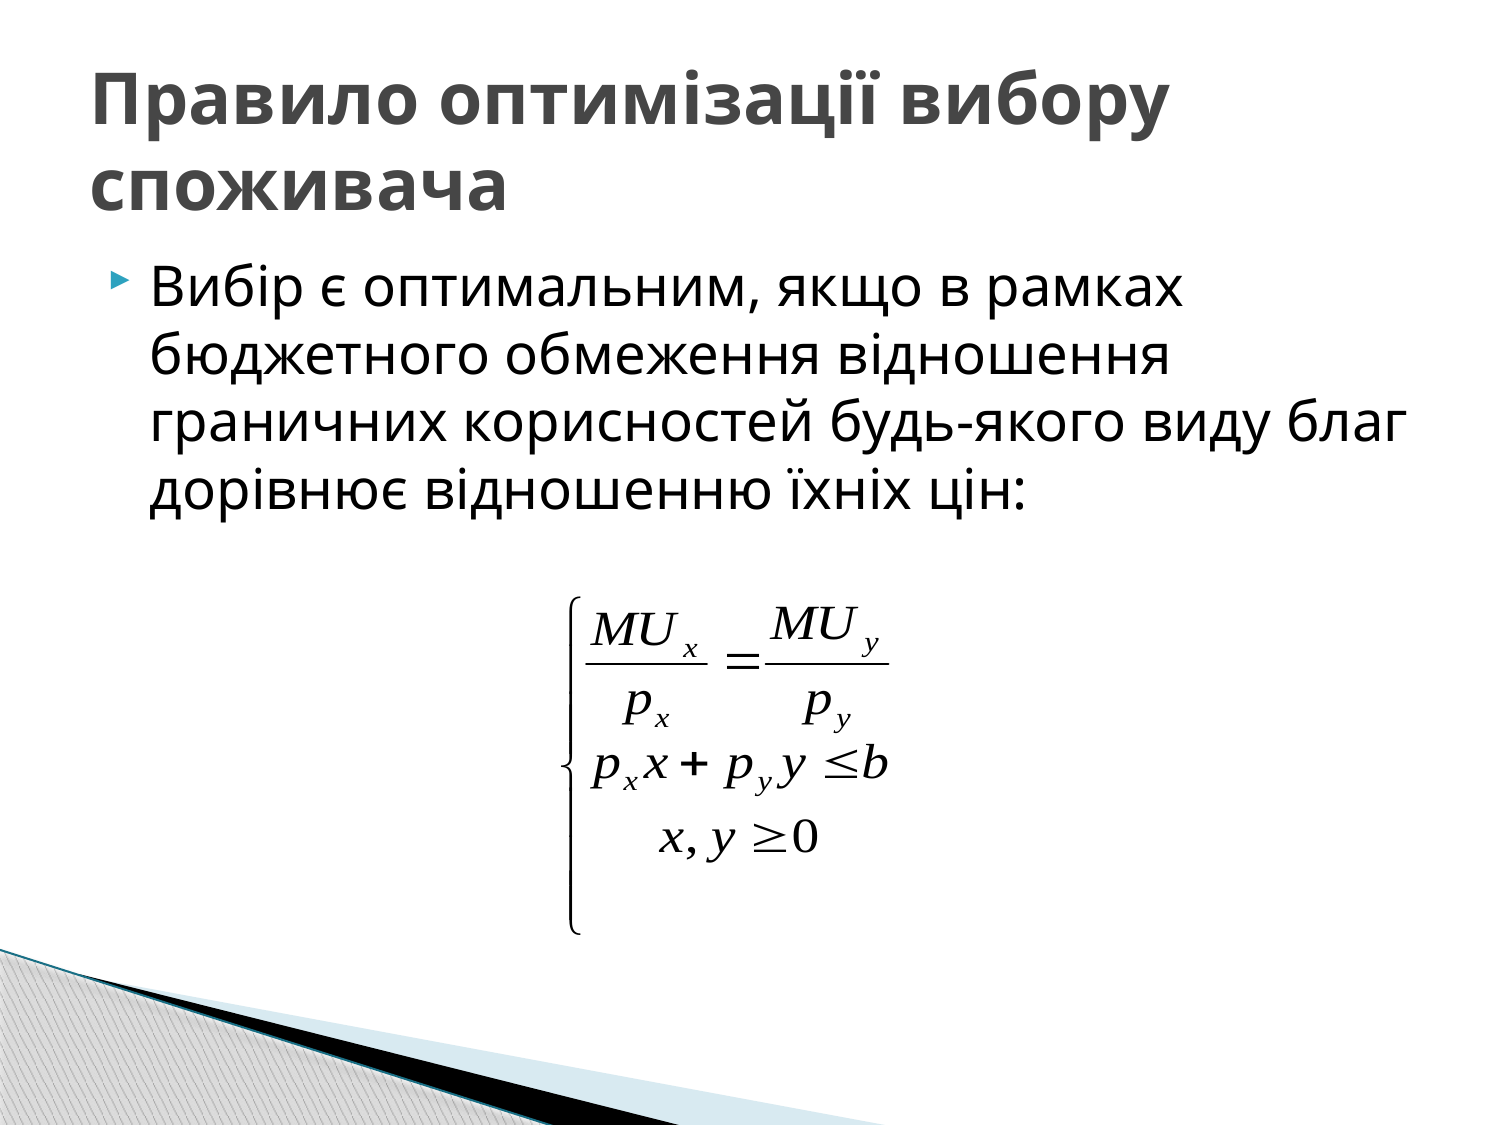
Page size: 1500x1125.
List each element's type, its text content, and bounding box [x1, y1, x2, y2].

title Правило оптимізації вибору споживача [75, 45, 1425, 233]
list Вибір є оптимальним, якщо в рамках бюджетного обмеження відношення граничних корисностей будь-якого виду благ дорівнює відношенню їхніх цін: [75, 243, 1425, 986]
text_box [548, 585, 901, 947]
